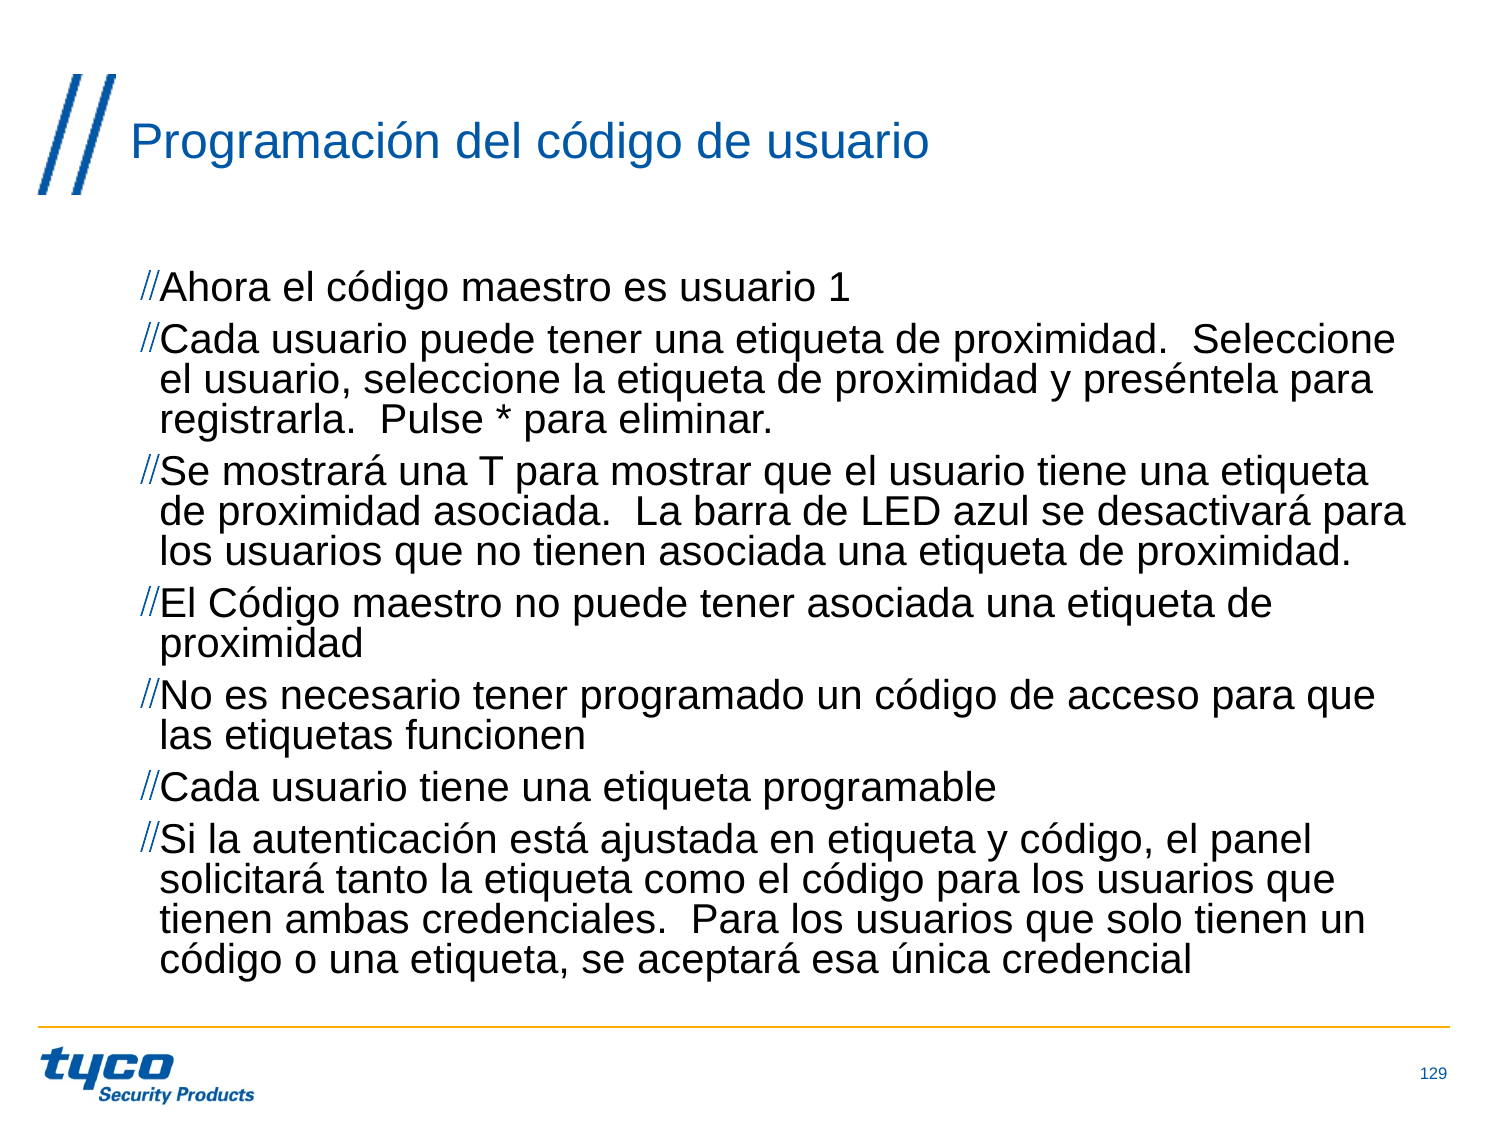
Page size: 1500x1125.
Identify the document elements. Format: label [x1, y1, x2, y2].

picture [140, 454, 170, 484]
picture [37, 74, 115, 195]
title [115, 44, 1426, 233]
slide_number [1387, 1042, 1463, 1103]
list [124, 262, 1426, 976]
picture [140, 770, 170, 800]
picture [140, 678, 170, 708]
picture [140, 322, 170, 352]
text_box [97, 1061, 228, 1091]
picture [140, 821, 170, 852]
picture [34, 1040, 260, 1107]
picture [140, 586, 170, 616]
picture [140, 270, 170, 300]
